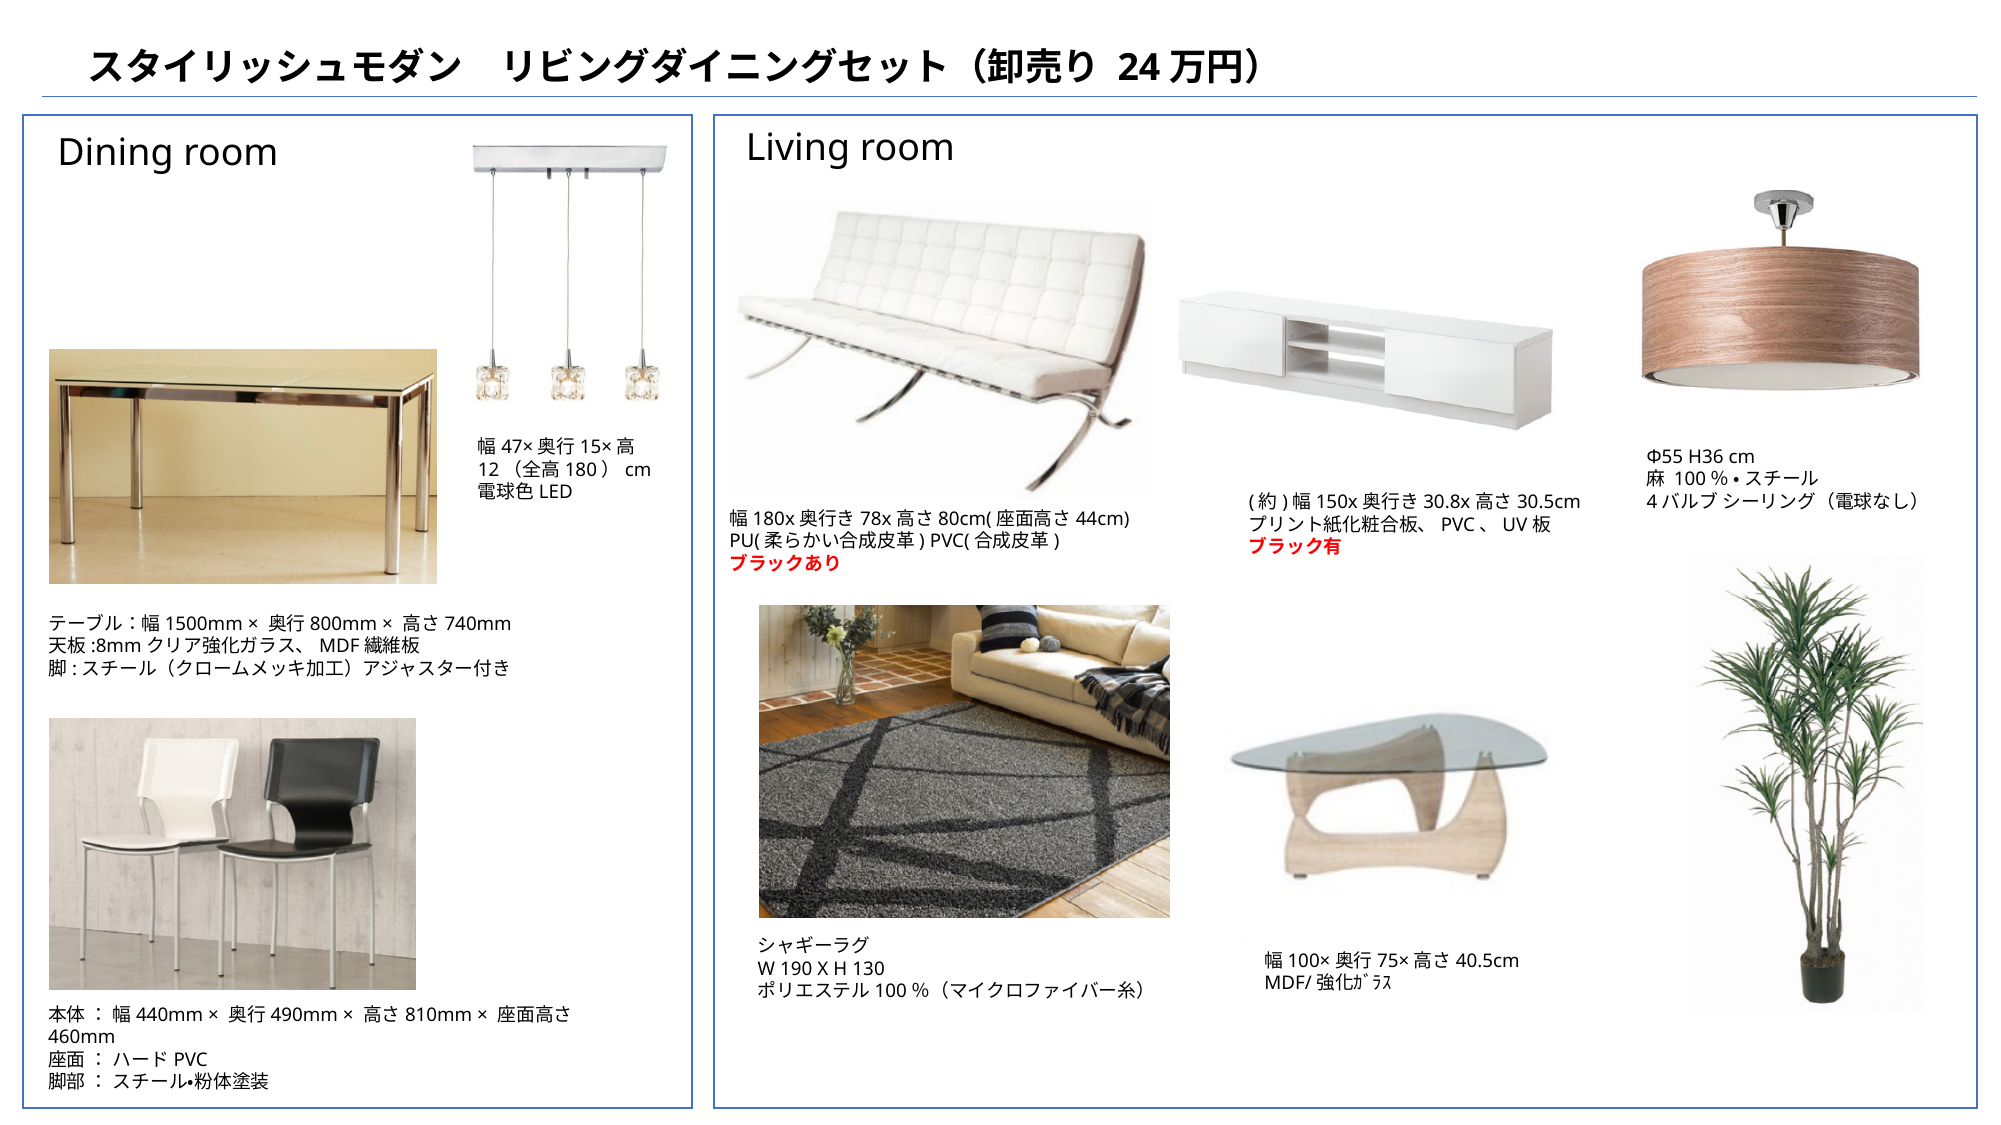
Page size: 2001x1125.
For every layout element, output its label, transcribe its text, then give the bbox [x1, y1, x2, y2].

text_box テーブル：幅1500mm × 奥行800mm × 高さ740mm 天板:8mmクリア強化ガラス、MDF繊維板 脚:スチール（クロームメッキ加工）アジャスター付き [34, 603, 529, 687]
text_box 幅180x奥行き78x高さ80cm(座面高さ44cm) PU(柔らかい合成皮革) PVC(合成皮革) ブラックあり [714, 498, 1145, 581]
picture [454, 145, 677, 409]
text_box Dining room [42, 120, 294, 181]
picture [48, 718, 416, 990]
picture [1634, 190, 1933, 409]
picture [759, 605, 1170, 918]
text_box Living room [731, 115, 971, 175]
picture [1687, 555, 1923, 1011]
picture [1195, 691, 1560, 939]
picture [727, 202, 1153, 499]
text_box [713, 114, 1978, 1109]
text_box 幅100×奥行75×高さ40.5cm MDF/強化ｶﾞﾗｽ [1249, 941, 1602, 1001]
text_box 幅47×奥行15×高12（全高180）cm 電球色LED [463, 427, 677, 510]
text_box (約)幅150x奥行き30.8x高さ30.5cm プリント紙化粧合板、PVC、UV板 ブラック有 [1234, 482, 1596, 565]
text_box スタイリッシュモダン リビングダイニングセット（卸売り 24万円） [72, 35, 1946, 96]
text_box [22, 114, 693, 1109]
picture [1171, 263, 1560, 449]
text_box Ф55 H36 cm 麻 100％ ・ スチール 4バルブ シーリング（電球なし） [1631, 437, 1946, 520]
picture [49, 349, 437, 585]
